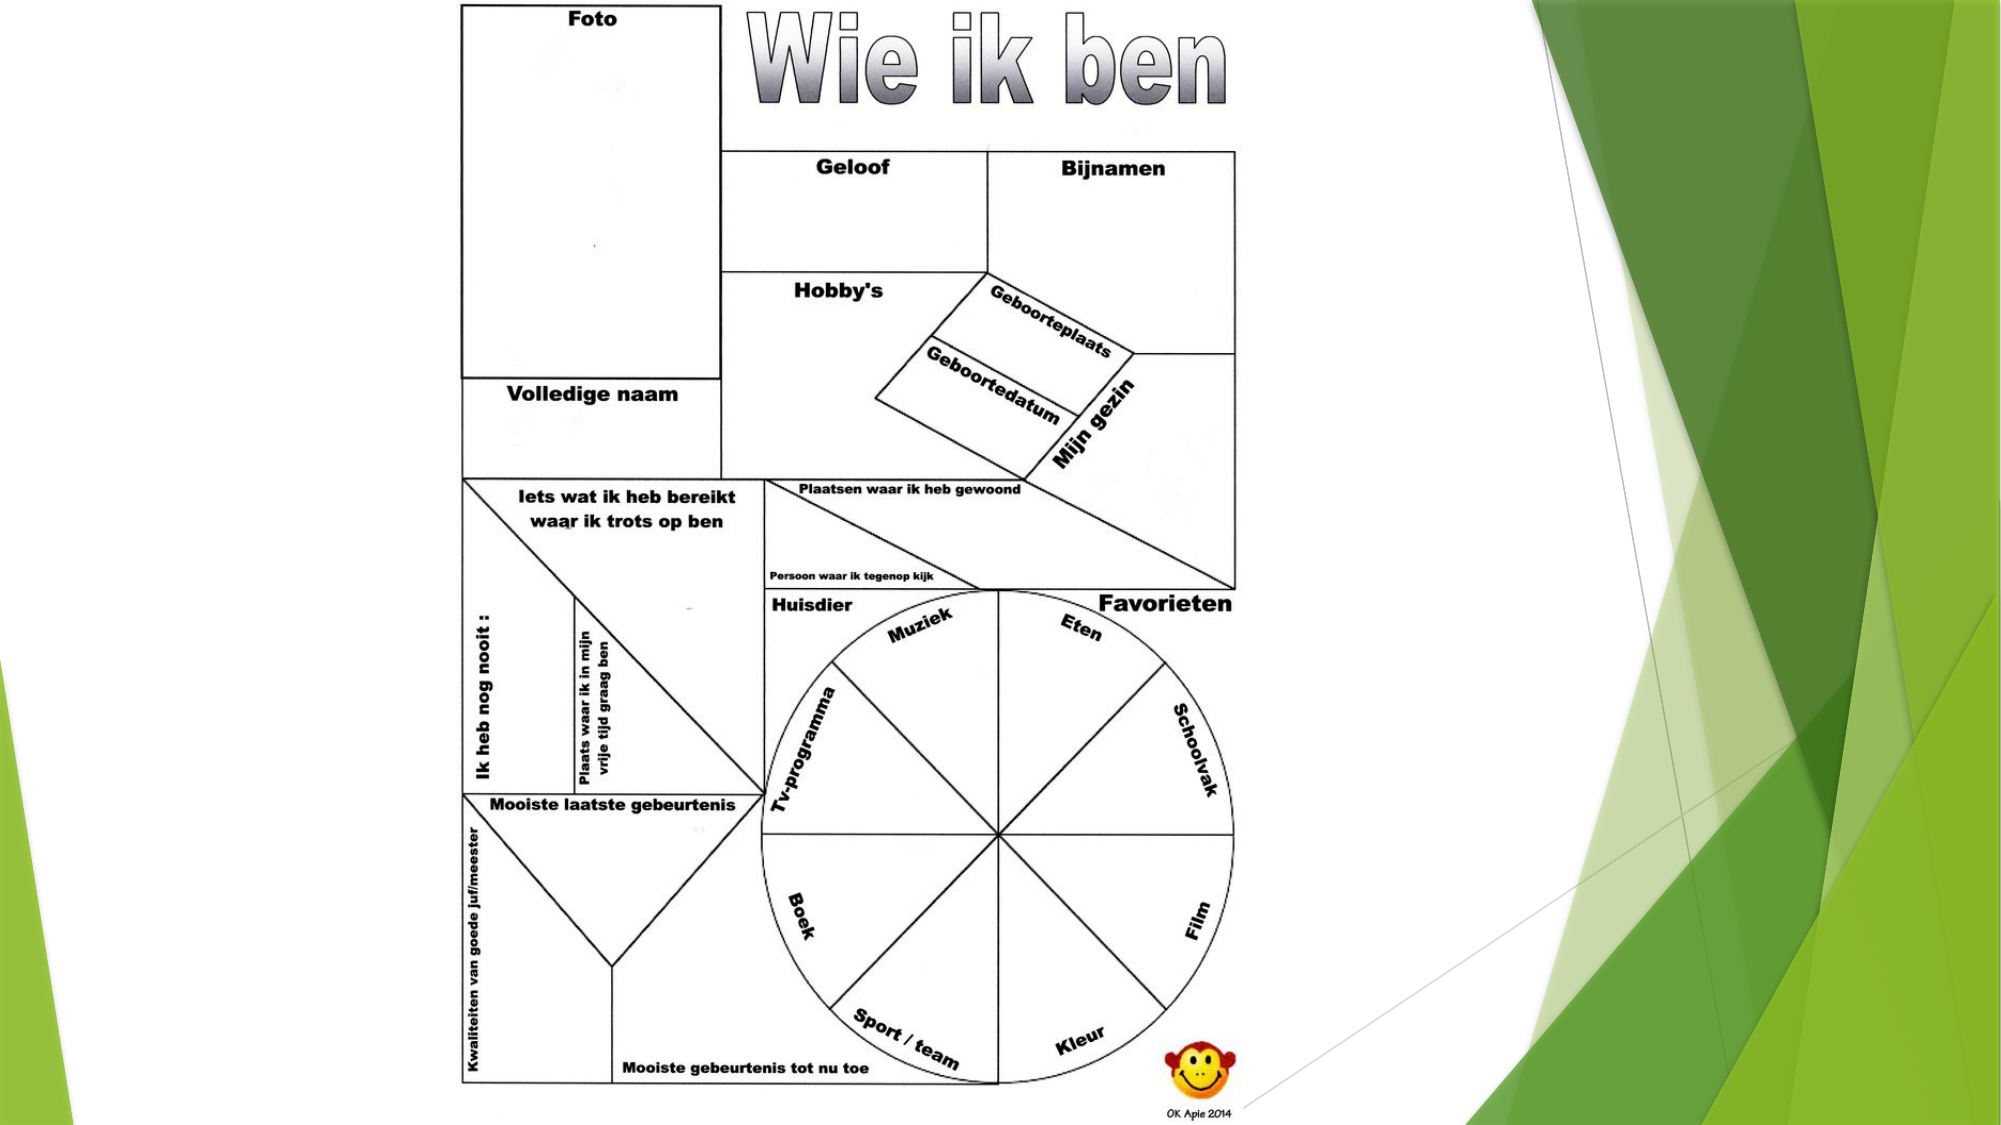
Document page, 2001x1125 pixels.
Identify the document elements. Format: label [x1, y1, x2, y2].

list [455, 0, 1244, 1125]
